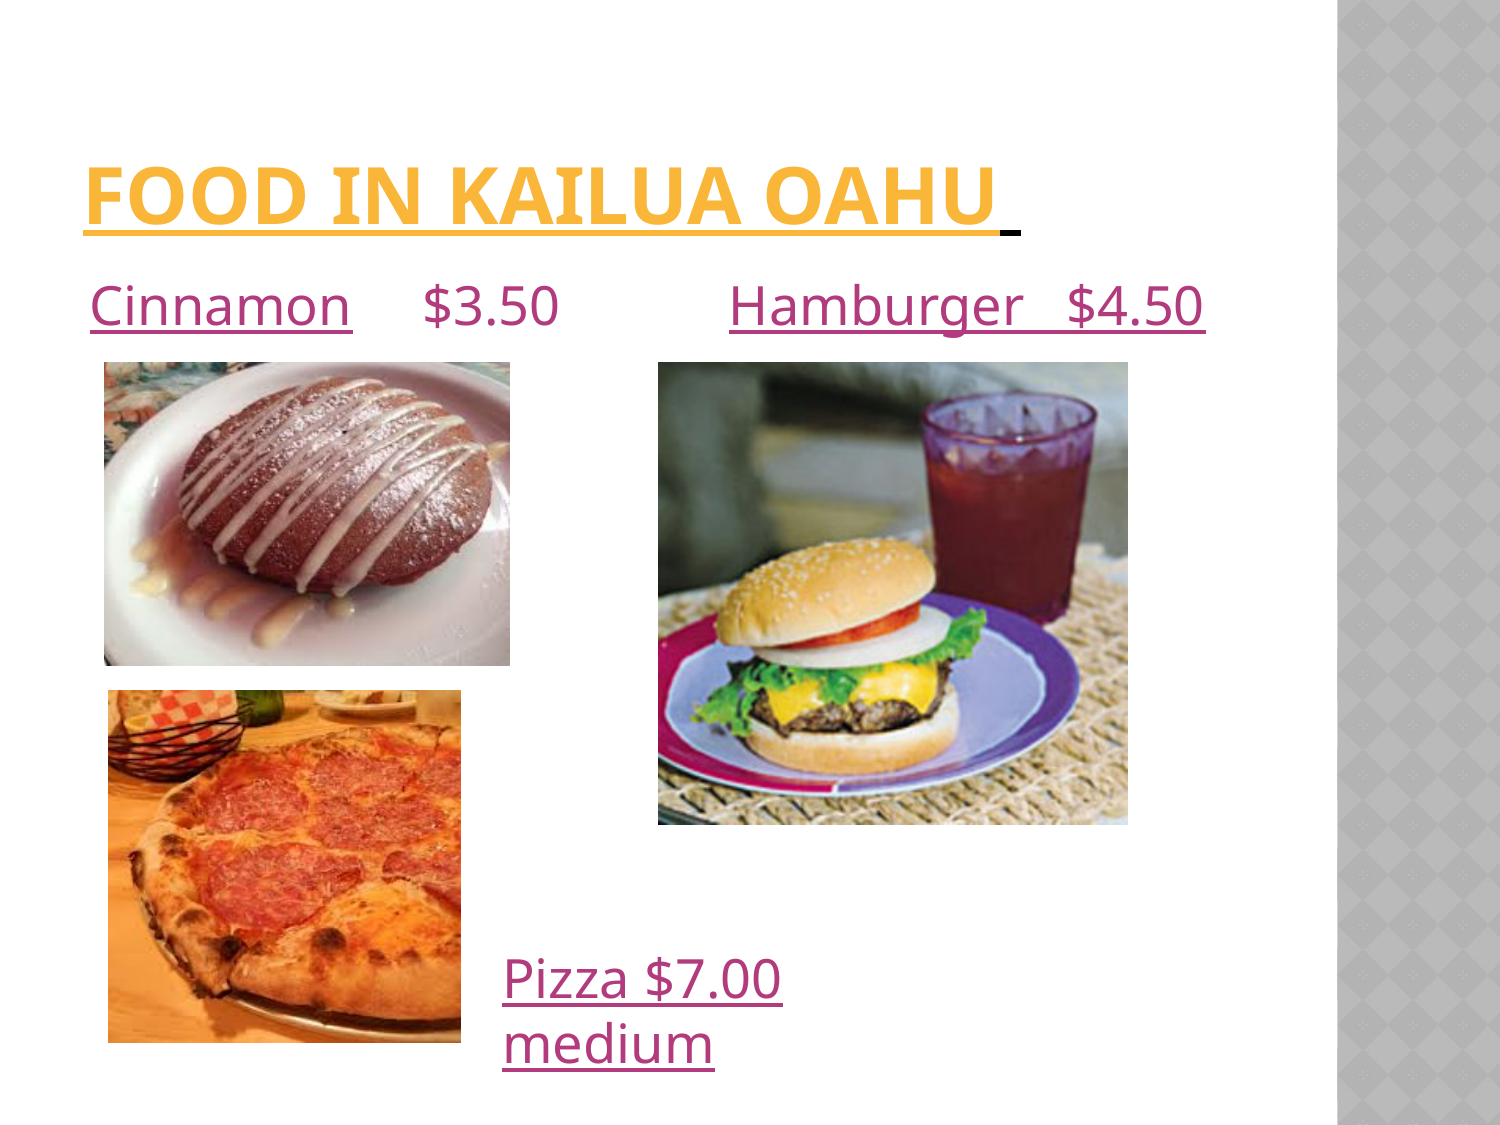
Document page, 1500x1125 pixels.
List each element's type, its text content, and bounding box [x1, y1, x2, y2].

picture [658, 361, 1128, 826]
list Cinnamon $3.50 Hamburger $4.50 [75, 264, 1263, 1059]
title Food In kailua oahu [75, 52, 1263, 240]
picture [108, 690, 461, 1043]
text_box Pizza $7.00 medium [487, 937, 913, 1083]
picture [104, 362, 510, 666]
